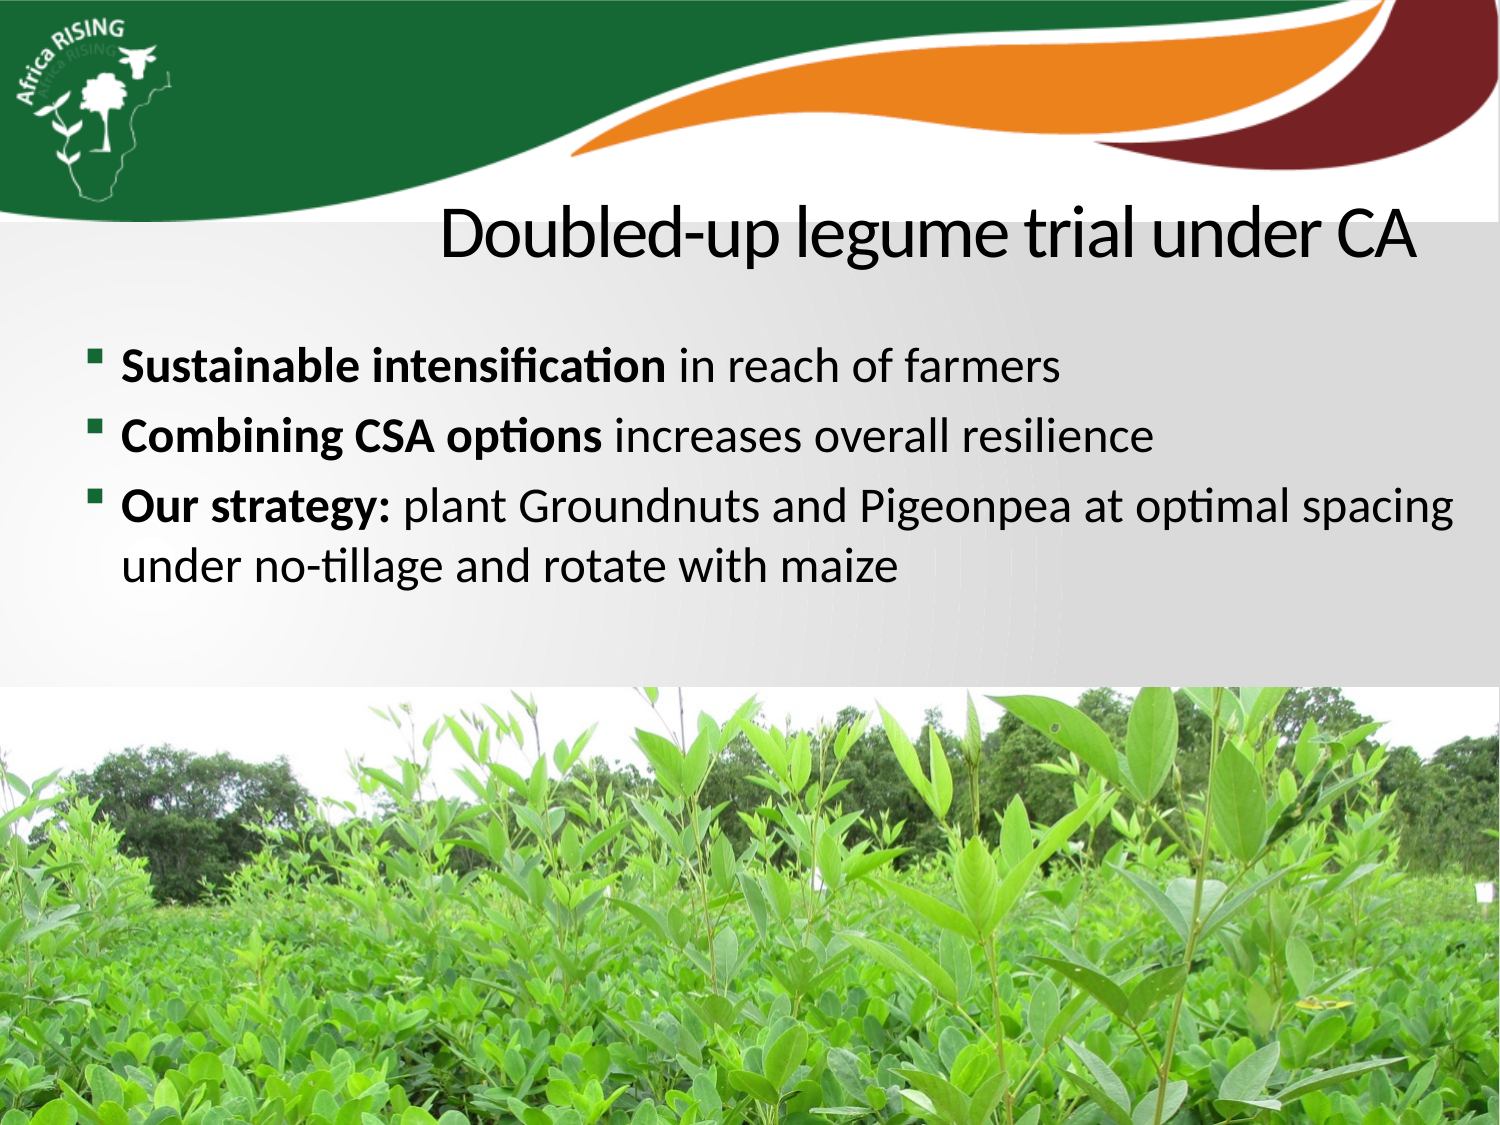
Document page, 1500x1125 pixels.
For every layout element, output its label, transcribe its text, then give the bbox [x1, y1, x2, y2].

picture [0, 0, 1499, 222]
list Sustainable intensification in reach of farmers Combining CSA options increases overall resilience Our strategy: plant Groundnuts and Pigeonpea at optimal spacing under no-tillage and rotate with maize [50, 324, 1475, 680]
picture [0, 687, 1499, 1125]
title Doubled-up legume trial under CA [425, 174, 1450, 363]
